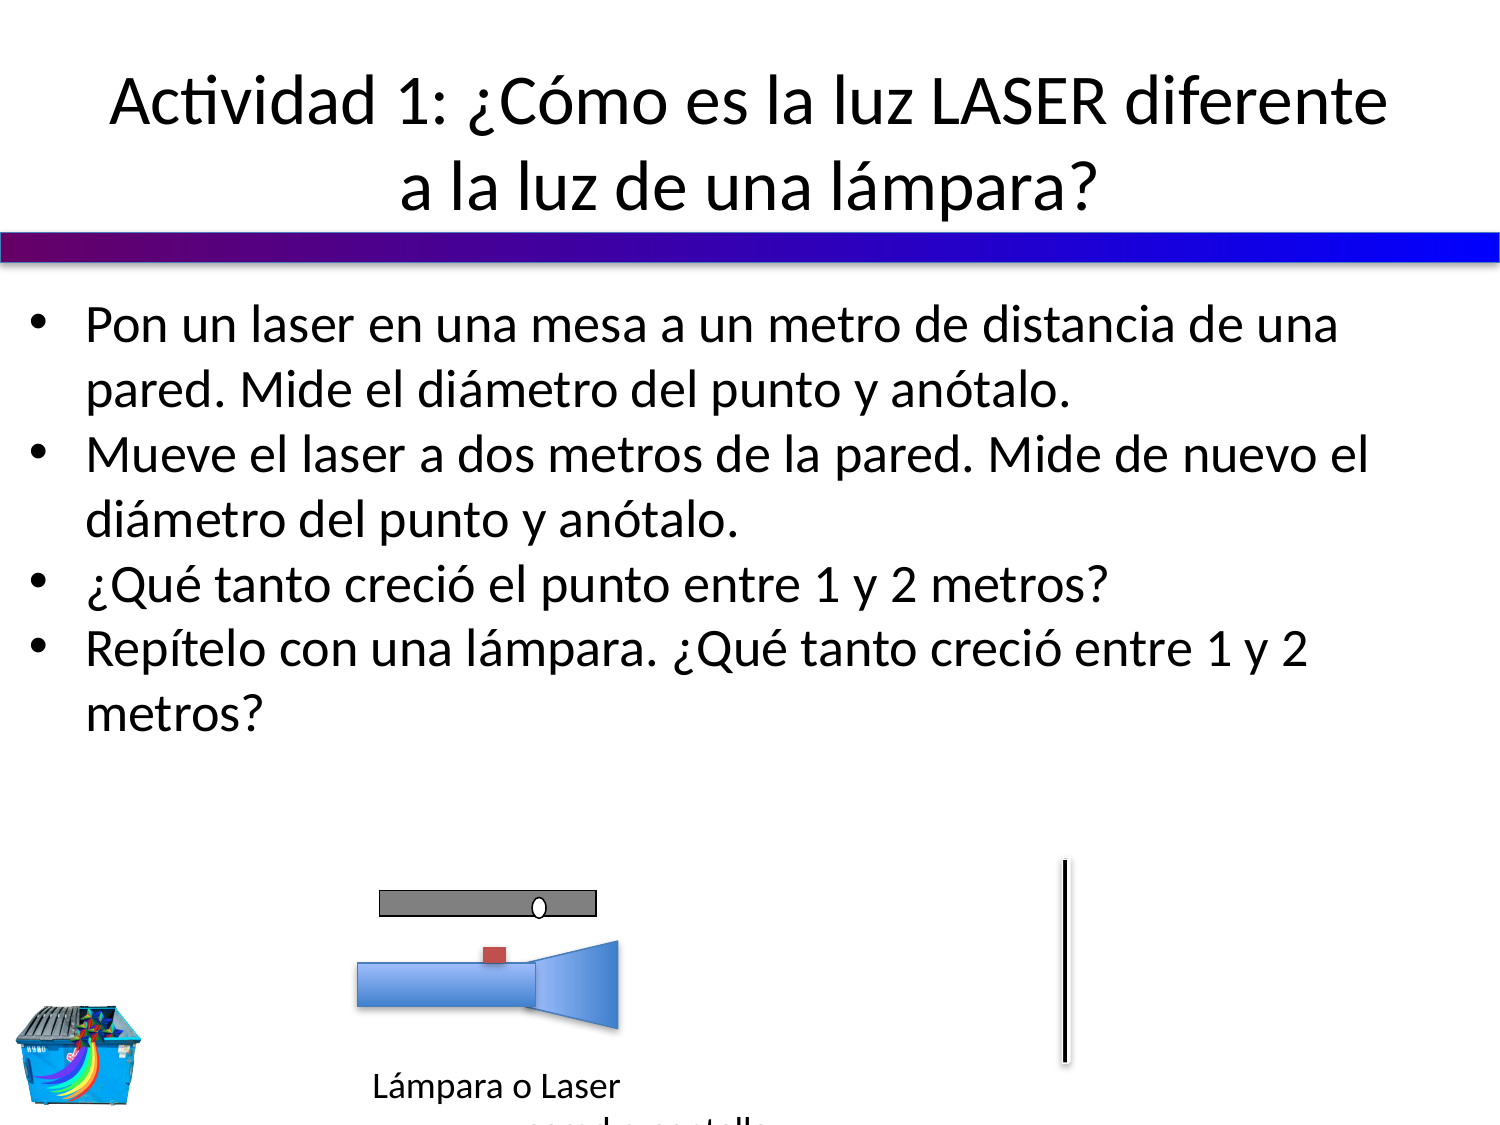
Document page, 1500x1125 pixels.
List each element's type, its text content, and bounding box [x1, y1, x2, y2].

text_box Lámpara o Laser pared o pantalla [357, 1053, 1271, 1125]
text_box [379, 890, 597, 919]
title Actividad 1: ¿Cómo es la luz LASER diferente a la luz de una lámpara? [75, 45, 1425, 233]
text_box Pon un laser en una mesa a un metro de distancia de una pared. Mide el diámetro del punto y anótalo. Mueve el laser a dos metros de la pared. Mide de nuevo el diámetro del punto y anótalo. ¿Qué tanto creció el punto entre 1 y 2 metros? Repítelo con una lámpara. ¿Qué tanto creció entre 1 y 2 metros? [14, 280, 1500, 751]
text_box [357, 940, 618, 1029]
text_box [1061, 856, 1071, 1053]
picture [14, 1004, 143, 1107]
